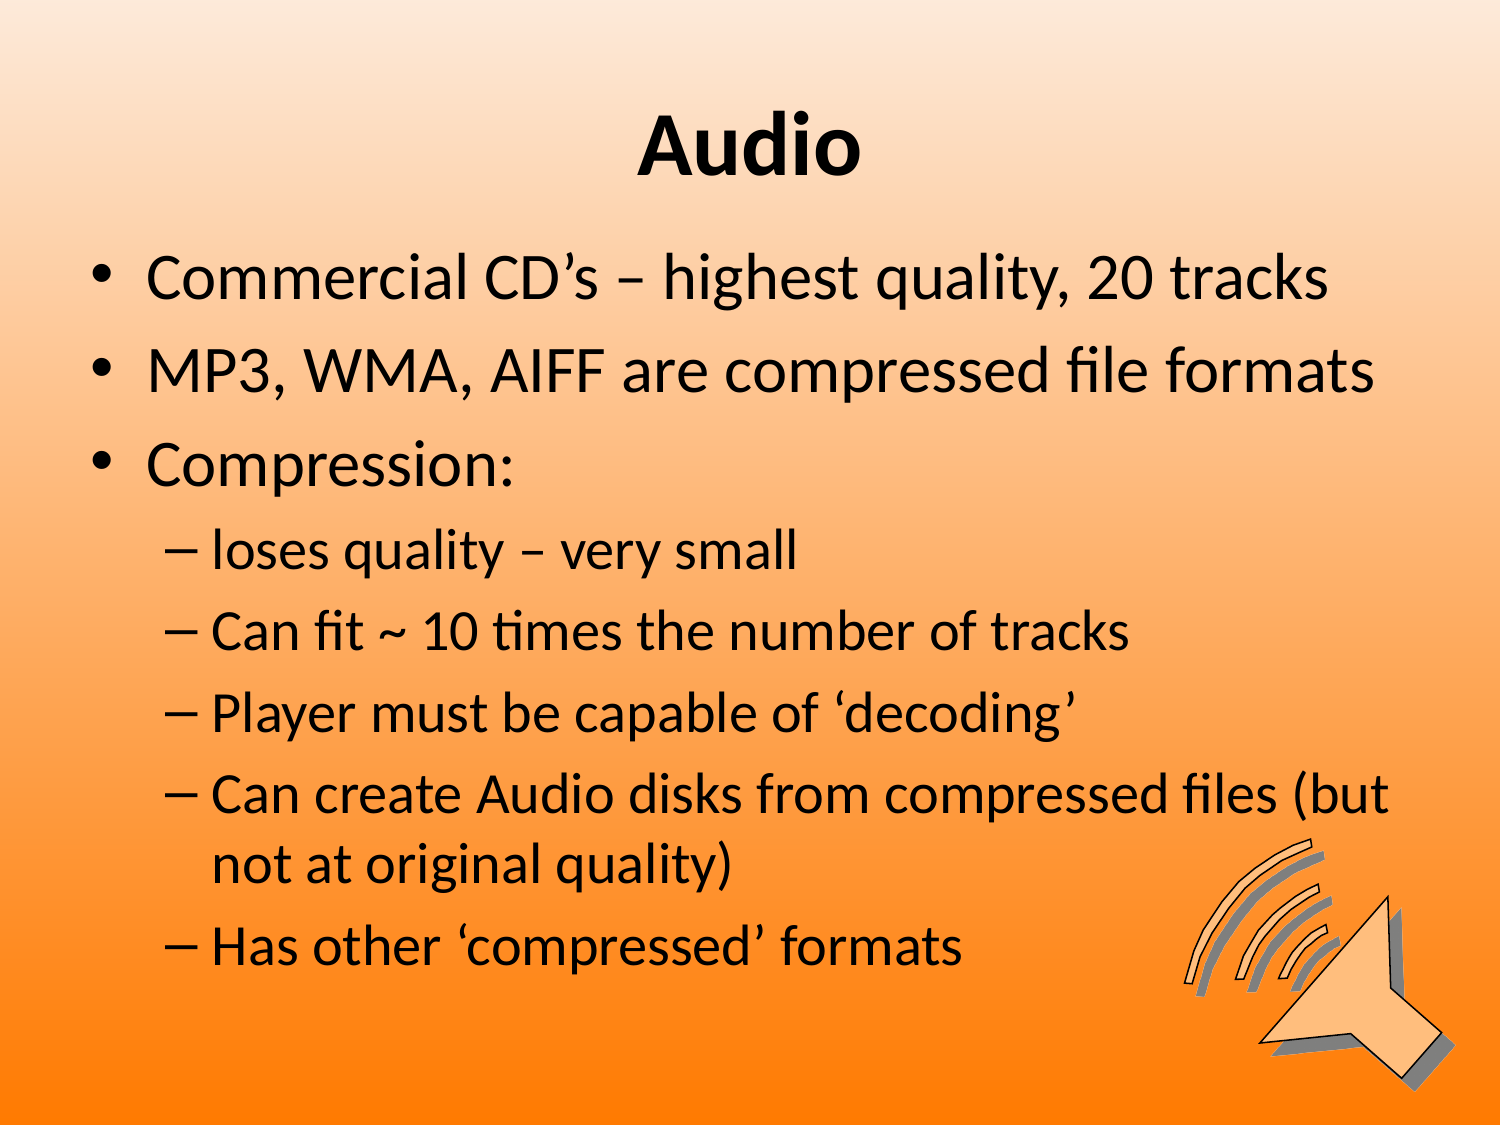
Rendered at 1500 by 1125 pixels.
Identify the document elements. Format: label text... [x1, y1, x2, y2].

text_box [1235, 884, 1320, 980]
title Audio [75, 45, 1425, 224]
text_box [1259, 896, 1442, 1079]
text_box [1184, 839, 1312, 984]
list Commercial CD’s – highest quality, 20 tracks MP3, WMA, AIFF are compressed file formats Compression: loses quality – very small Can fit ~ 10 times the number of tracks Player must be capable of ‘decoding’ Can create Audio disks from compressed files (but not at original quality) Has other ‘compressed’ formats [75, 224, 1425, 1005]
